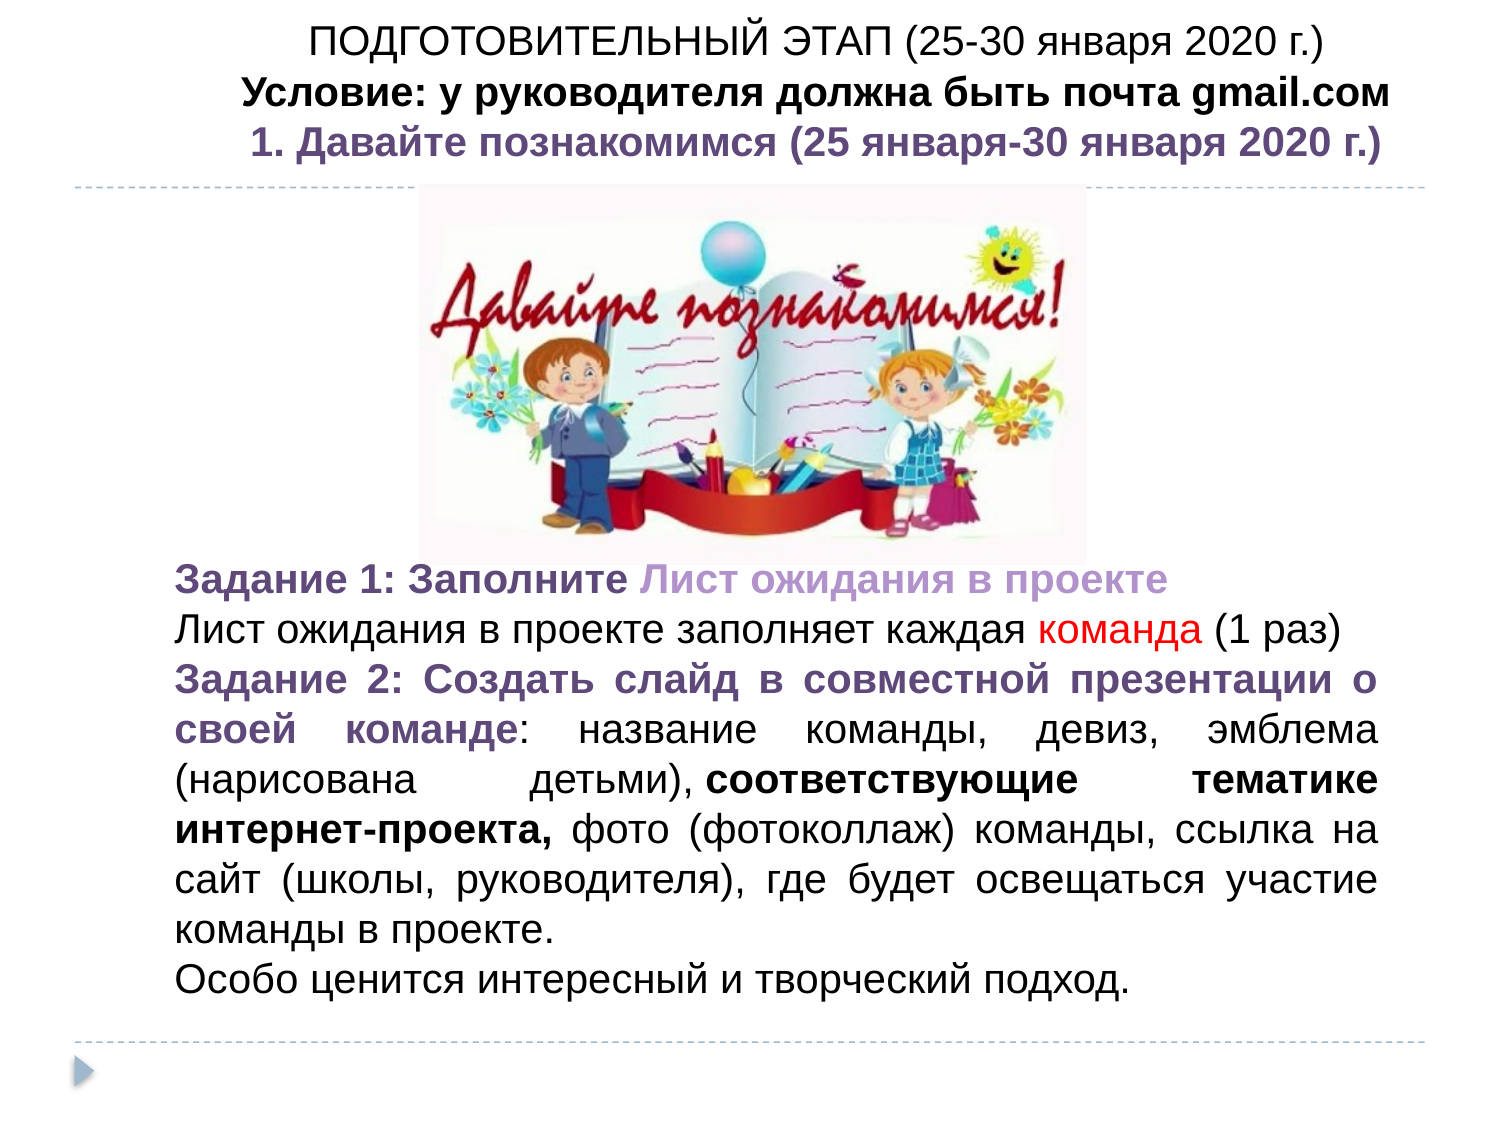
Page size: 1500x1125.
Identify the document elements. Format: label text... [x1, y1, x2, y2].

text_box ПОДГОТОВИТЕЛЬНЫЙ ЭТАП (25-30 января 2020 г.) Условие: у руководителя должна быть почта gmail.сом 1. Давайте познакомимся (25 января-30 января 2020 г.) [29, 6, 1500, 222]
picture [418, 184, 1087, 565]
text_box Задание 1: Заполните Лист ожидания в проекте Лист ожидания в проекте заполняет каждая команда (1 раз) Задание 2: Создать слайд в совместной презентации о своей команде: название команды, девиз, эмблема (нарисована детьми), соответствующие тематике интернет-проекта, фото (фотоколлаж) команды, ссылка на сайт (школы, руководителя), где будет освещаться участие команды в проекте. Особо ценится интересный и творческий подход. [159, 543, 1394, 1009]
